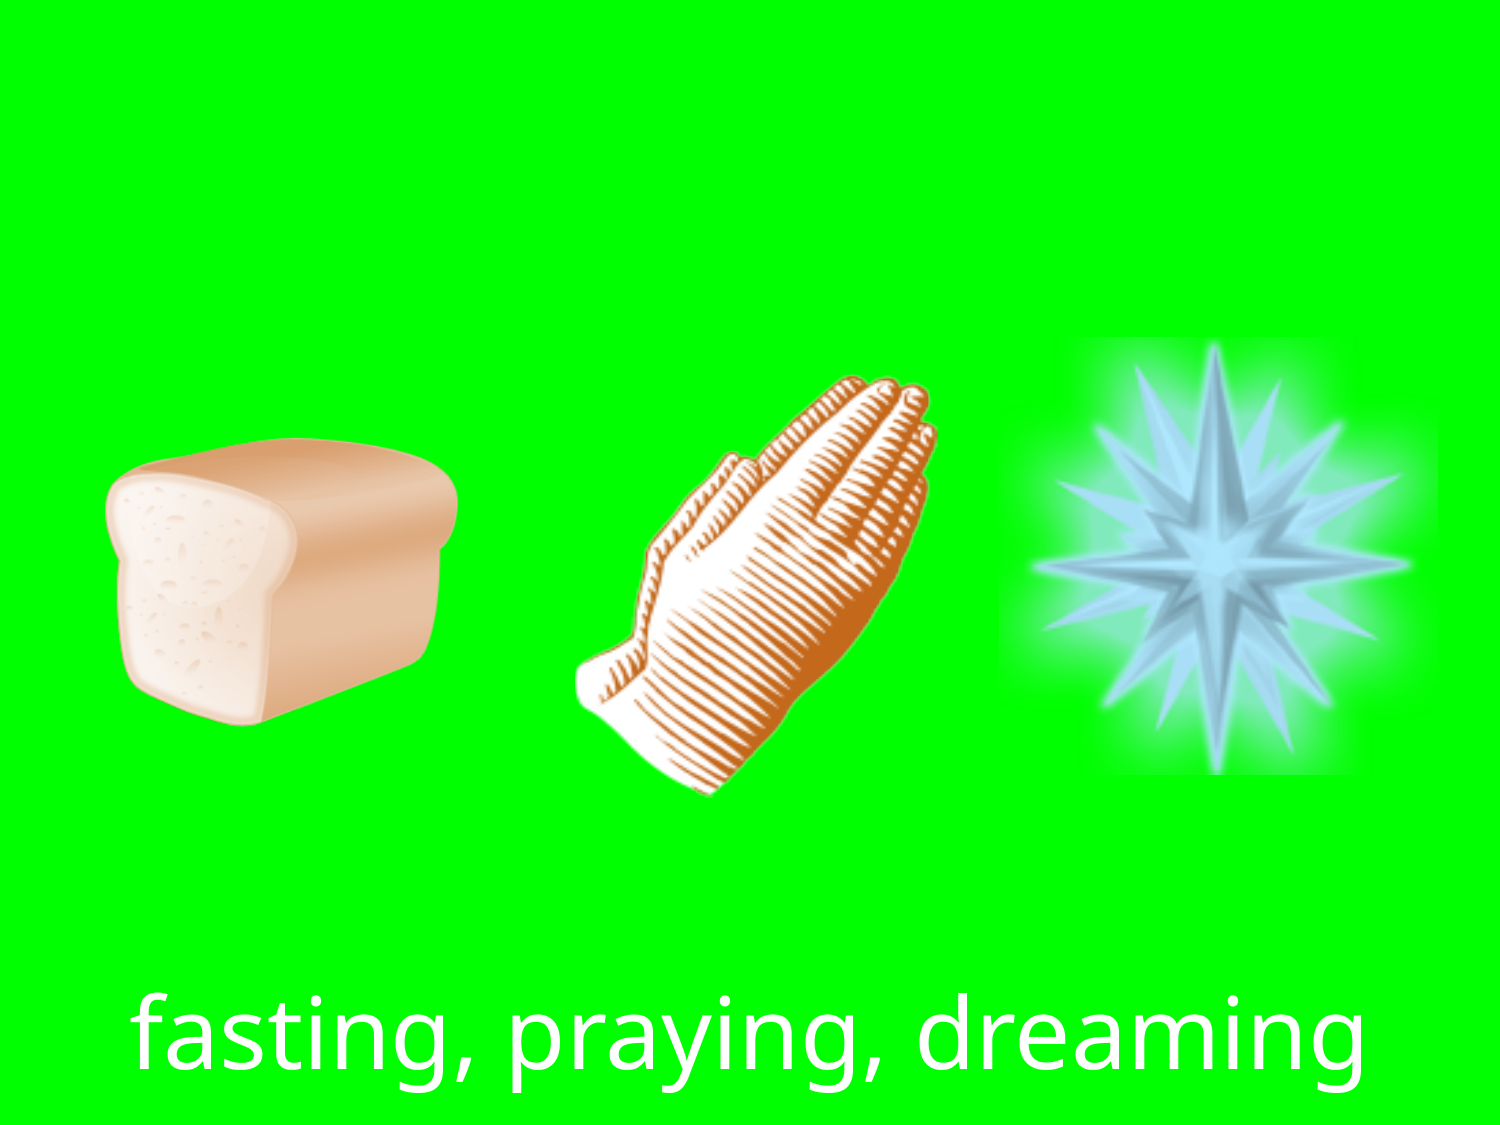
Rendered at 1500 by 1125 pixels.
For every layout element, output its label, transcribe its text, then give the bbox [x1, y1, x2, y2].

text_box fasting, praying, dreaming [37, 962, 1463, 1098]
picture [999, 337, 1438, 776]
picture [574, 374, 938, 798]
picture [87, 399, 463, 776]
